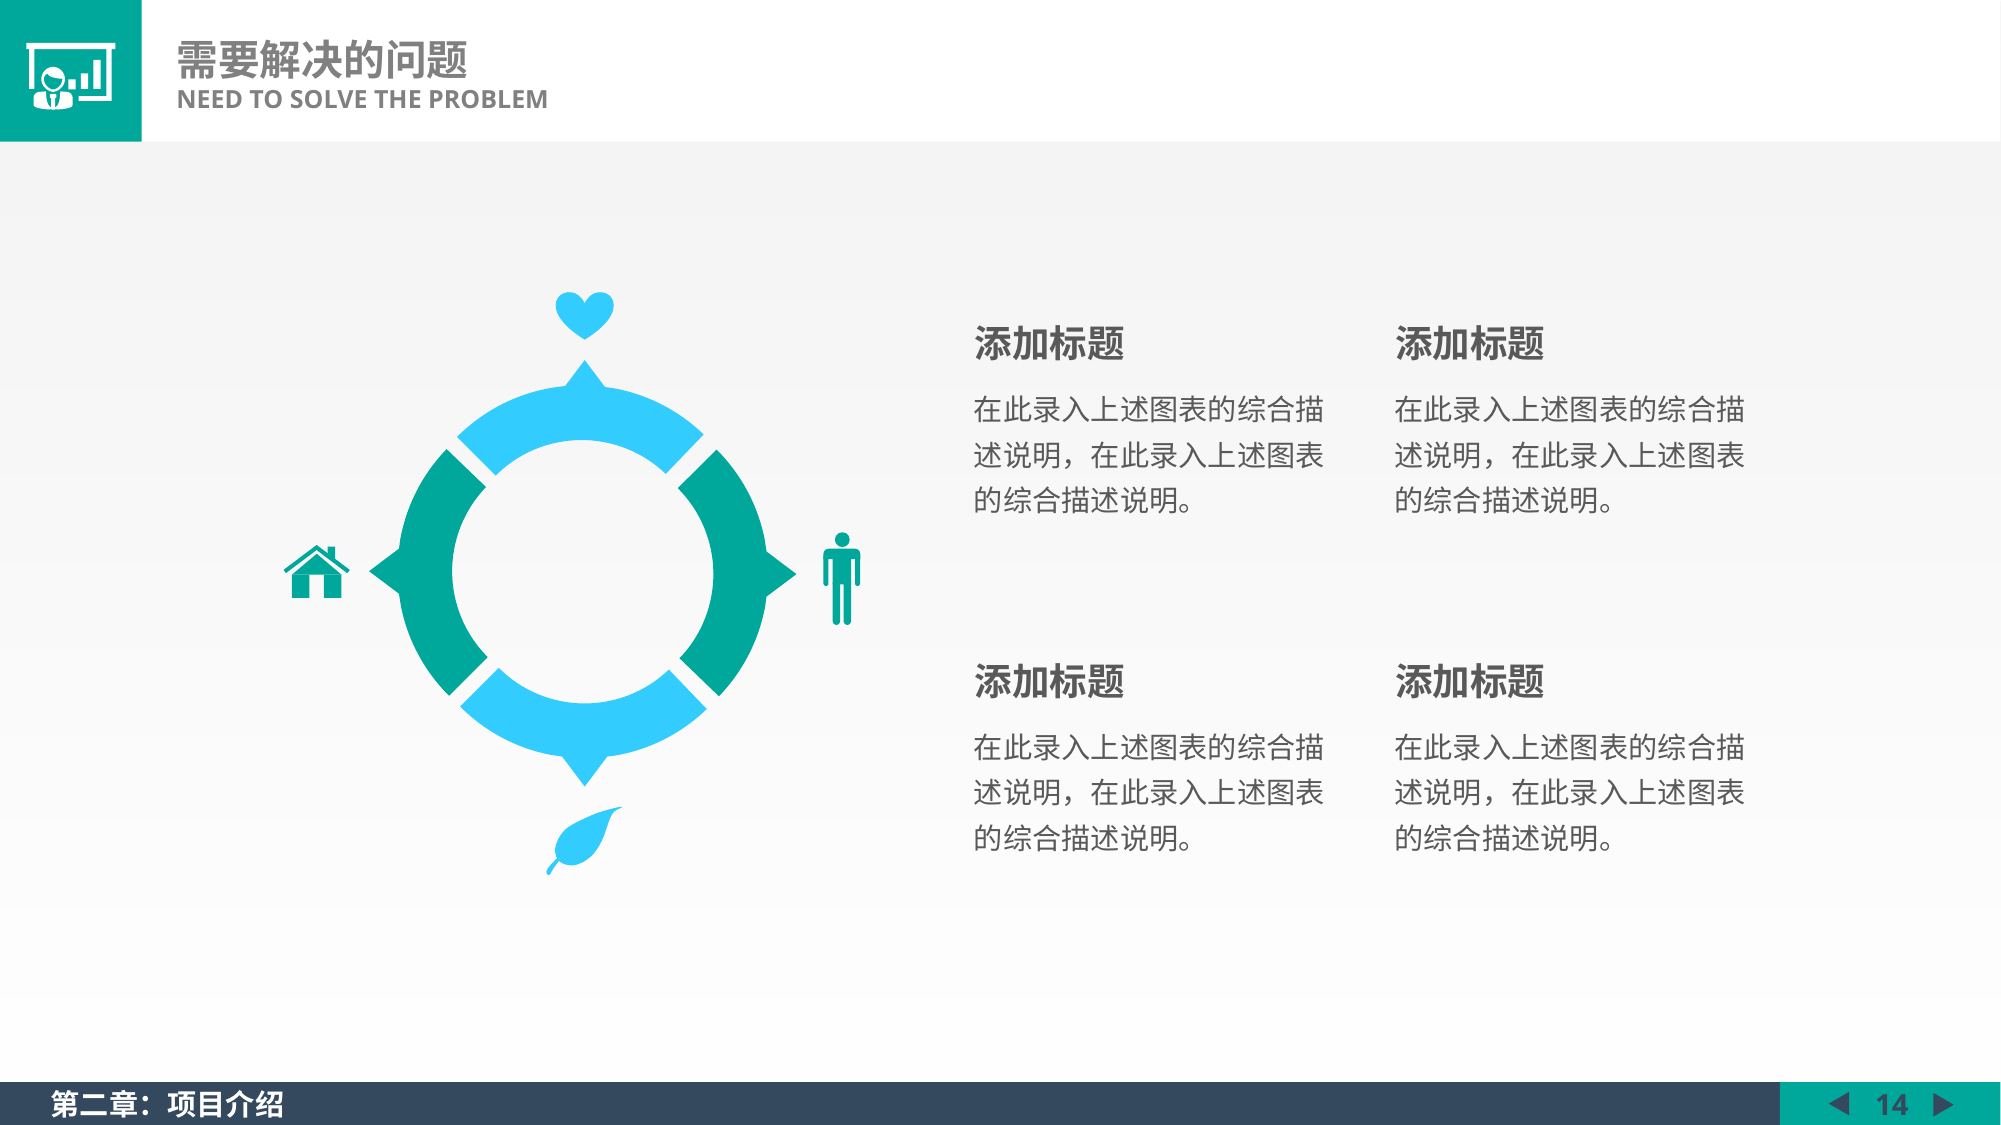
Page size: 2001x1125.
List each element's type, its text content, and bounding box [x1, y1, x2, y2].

text_box [339, 1080, 1778, 1125]
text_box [280, 546, 354, 598]
text_box 14 [1779, 1078, 2001, 1125]
text_box [458, 665, 709, 789]
text_box [553, 290, 616, 342]
text_box [454, 357, 706, 478]
text_box 在此录入上述图表的综合描述说明，在此录入上述图表的综合描述说明。 [958, 373, 1355, 525]
text_box 需要解决的问题 NEED TO SOLVE THE PROBLEM [161, 59, 1048, 138]
text_box [26, 42, 116, 101]
text_box [0, 0, 144, 144]
text_box 第二章：项目介绍 [0, 1078, 339, 1125]
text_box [823, 531, 861, 626]
text_box 在此录入上述图表的综合描述说明，在此录入上述图表的综合描述说明。 [958, 711, 1355, 863]
text_box [33, 91, 73, 110]
text_box 添加标题 [959, 312, 1140, 373]
text_box 添加标题 [1380, 312, 1561, 373]
text_box [675, 447, 799, 699]
text_box [366, 447, 490, 698]
text_box 添加标题 [1380, 650, 1561, 711]
text_box [144, 0, 2001, 144]
text_box 添加标题 [959, 650, 1140, 711]
text_box 在此录入上述图表的综合描述说明，在此录入上述图表的综合描述说明。 [1379, 711, 1773, 863]
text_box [546, 806, 623, 876]
text_box 在此录入上述图表的综合描述说明，在此录入上述图表的综合描述说明。 [1379, 373, 1773, 525]
